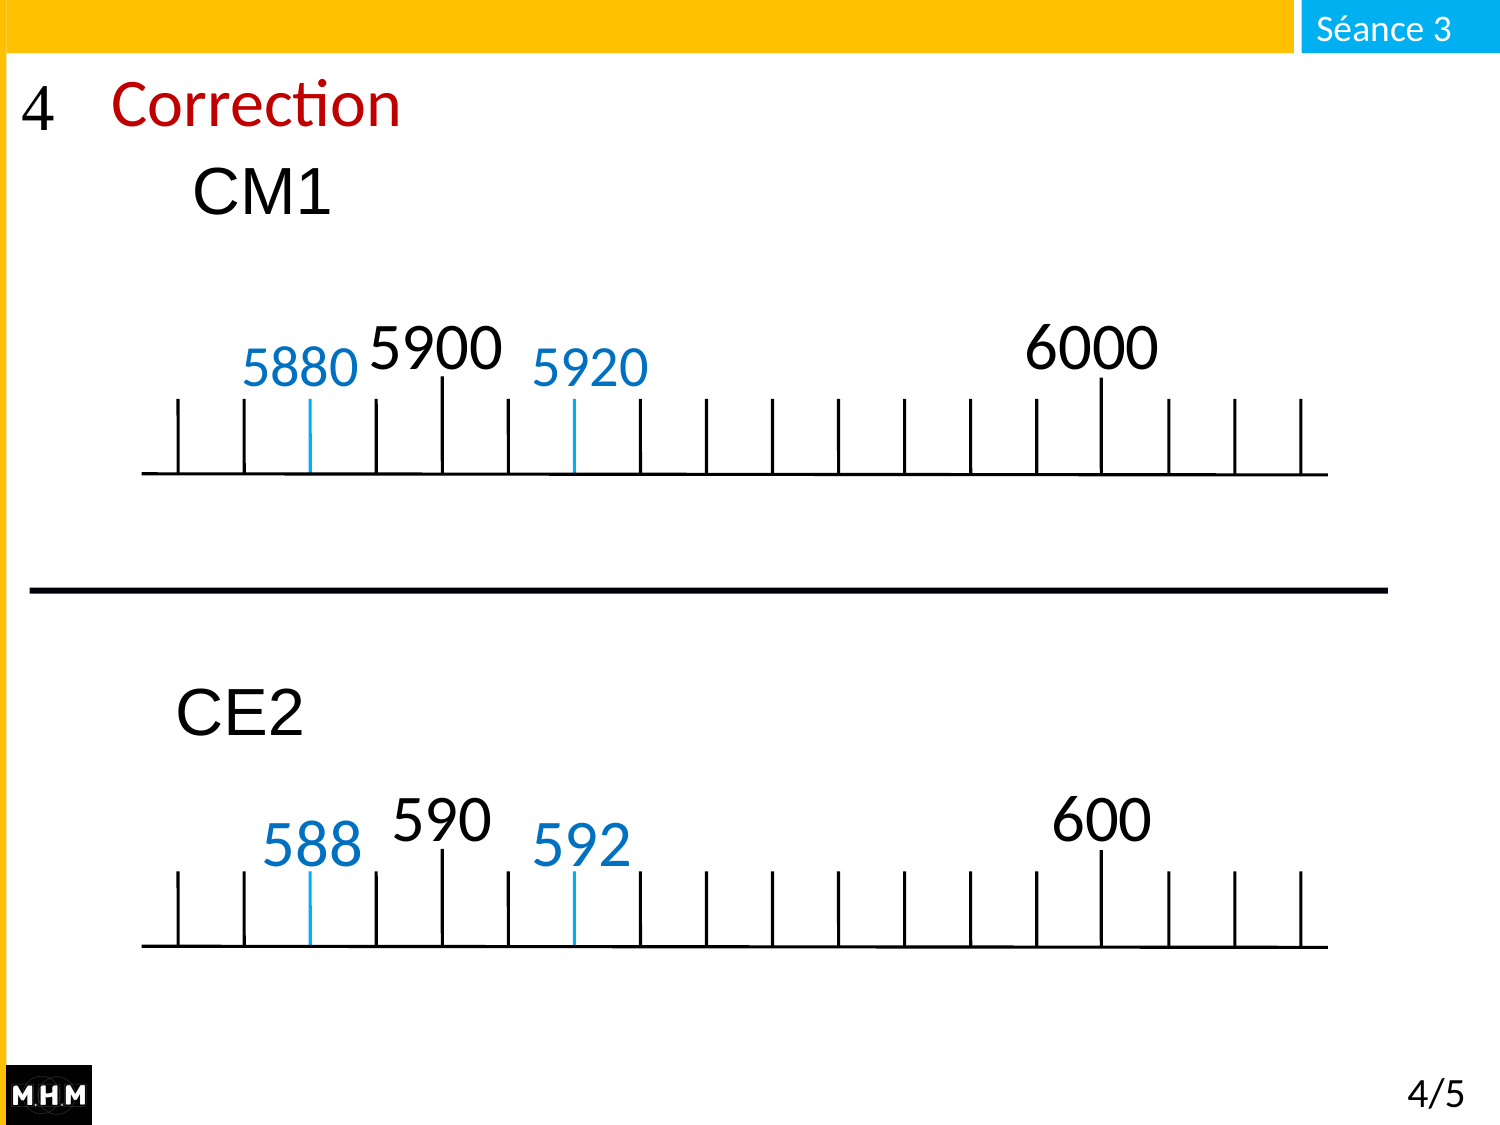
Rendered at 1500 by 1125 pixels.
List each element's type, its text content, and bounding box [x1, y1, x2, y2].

list 4/5 [1373, 1064, 1500, 1125]
title Correction [96, 60, 1391, 150]
text_box CM1 [177, 140, 1211, 293]
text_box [141, 767, 1328, 948]
picture [6, 1065, 92, 1125]
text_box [141, 295, 1328, 476]
text_box CE2 [160, 661, 1194, 766]
